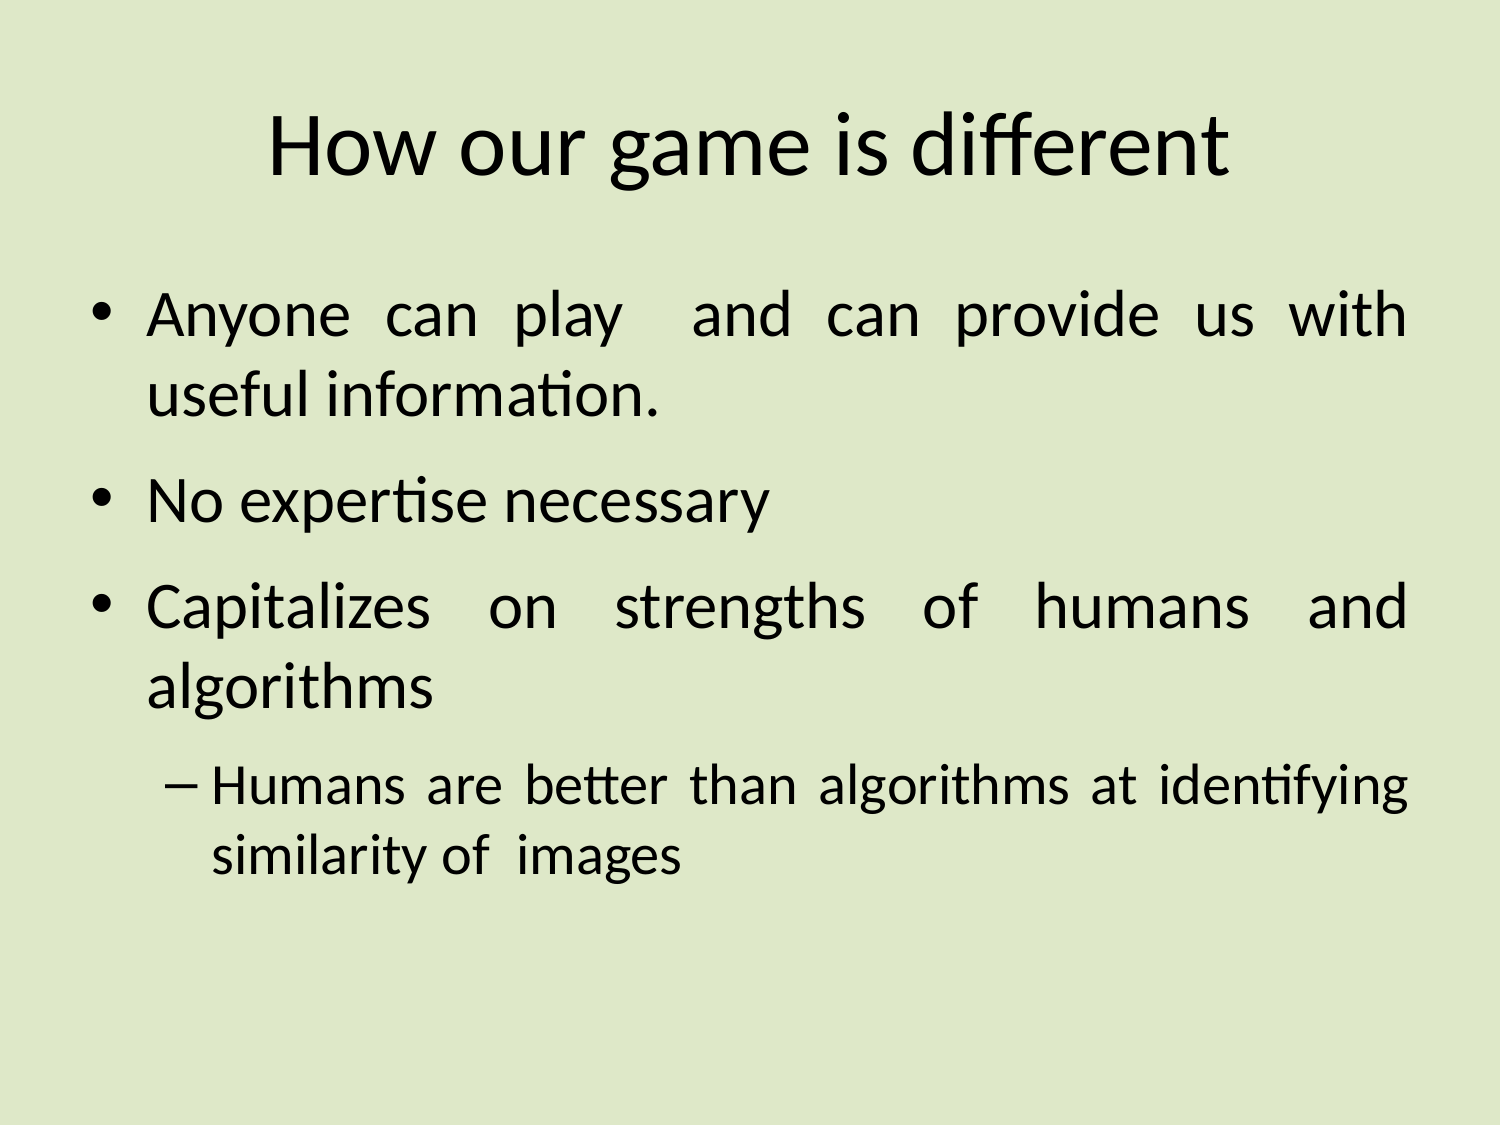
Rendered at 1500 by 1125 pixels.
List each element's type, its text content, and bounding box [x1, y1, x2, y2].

title How our game is different [75, 45, 1425, 233]
list Anyone can play and can provide us with useful information. No expertise necessary Capitalizes on strengths of humans and algorithms Humans are better than algorithms at identifying similarity of images [75, 262, 1425, 1005]
